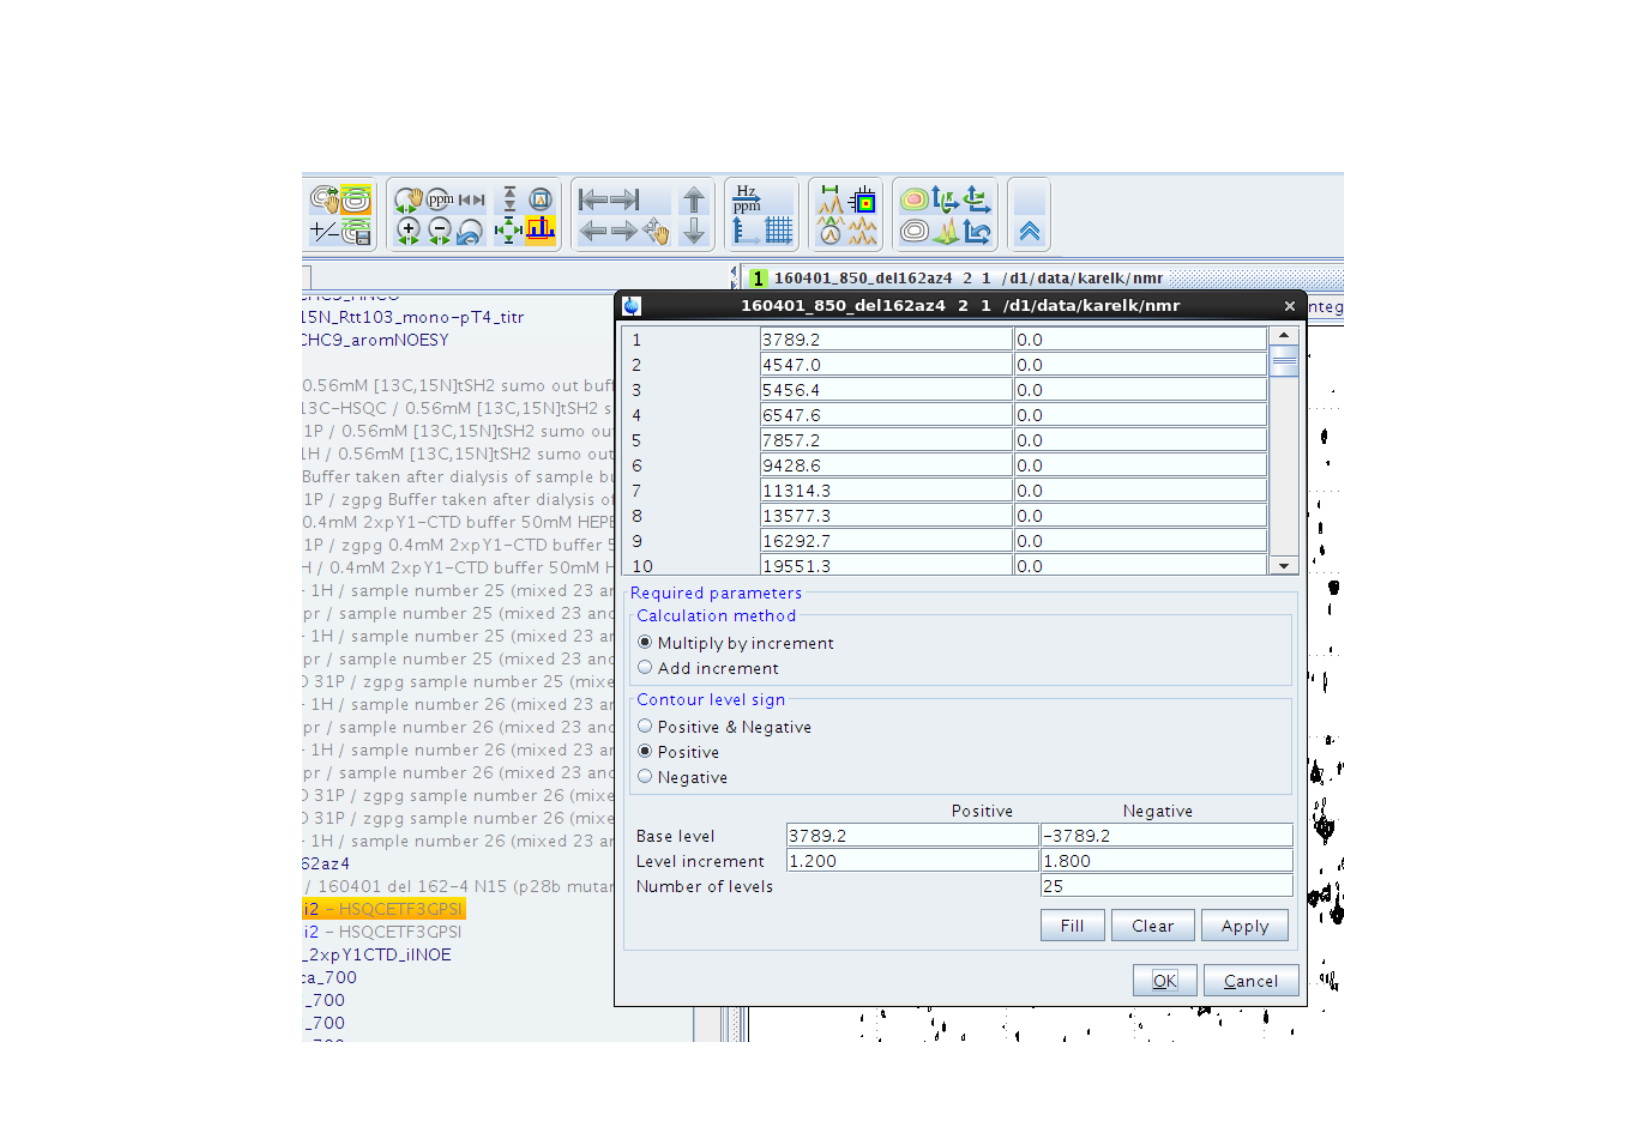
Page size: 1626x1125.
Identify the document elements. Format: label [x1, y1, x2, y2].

picture [302, 172, 1344, 1042]
